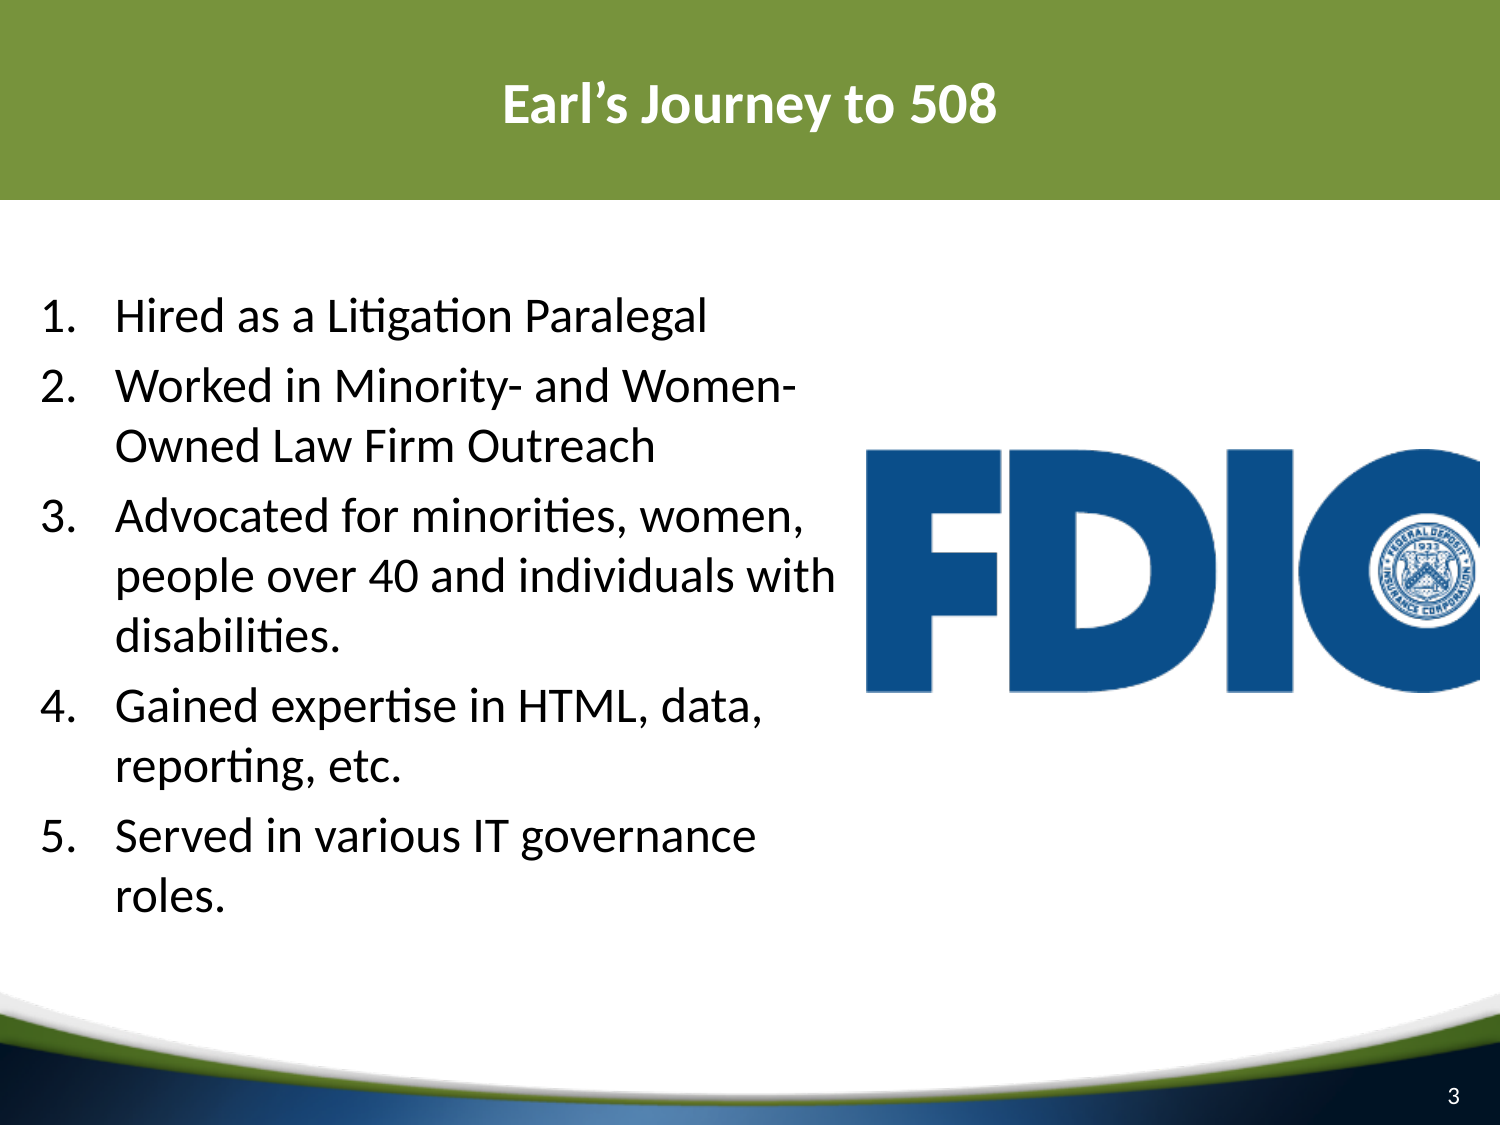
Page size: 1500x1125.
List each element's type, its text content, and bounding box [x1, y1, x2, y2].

picture [0, 974, 1500, 1125]
list Hired as a Litigation Paralegal Worked in Minority- and Women-Owned Law Firm Outreach Advocated for minorities, women, people over 40 and individuals with disabilities. Gained expertise in HTML, data, reporting, etc. Served in various IT governance roles. [24, 275, 867, 969]
slide_number 3 [1337, 1065, 1475, 1125]
title Earl’s Journey to 508 [0, 0, 1500, 200]
picture [866, 449, 1480, 693]
